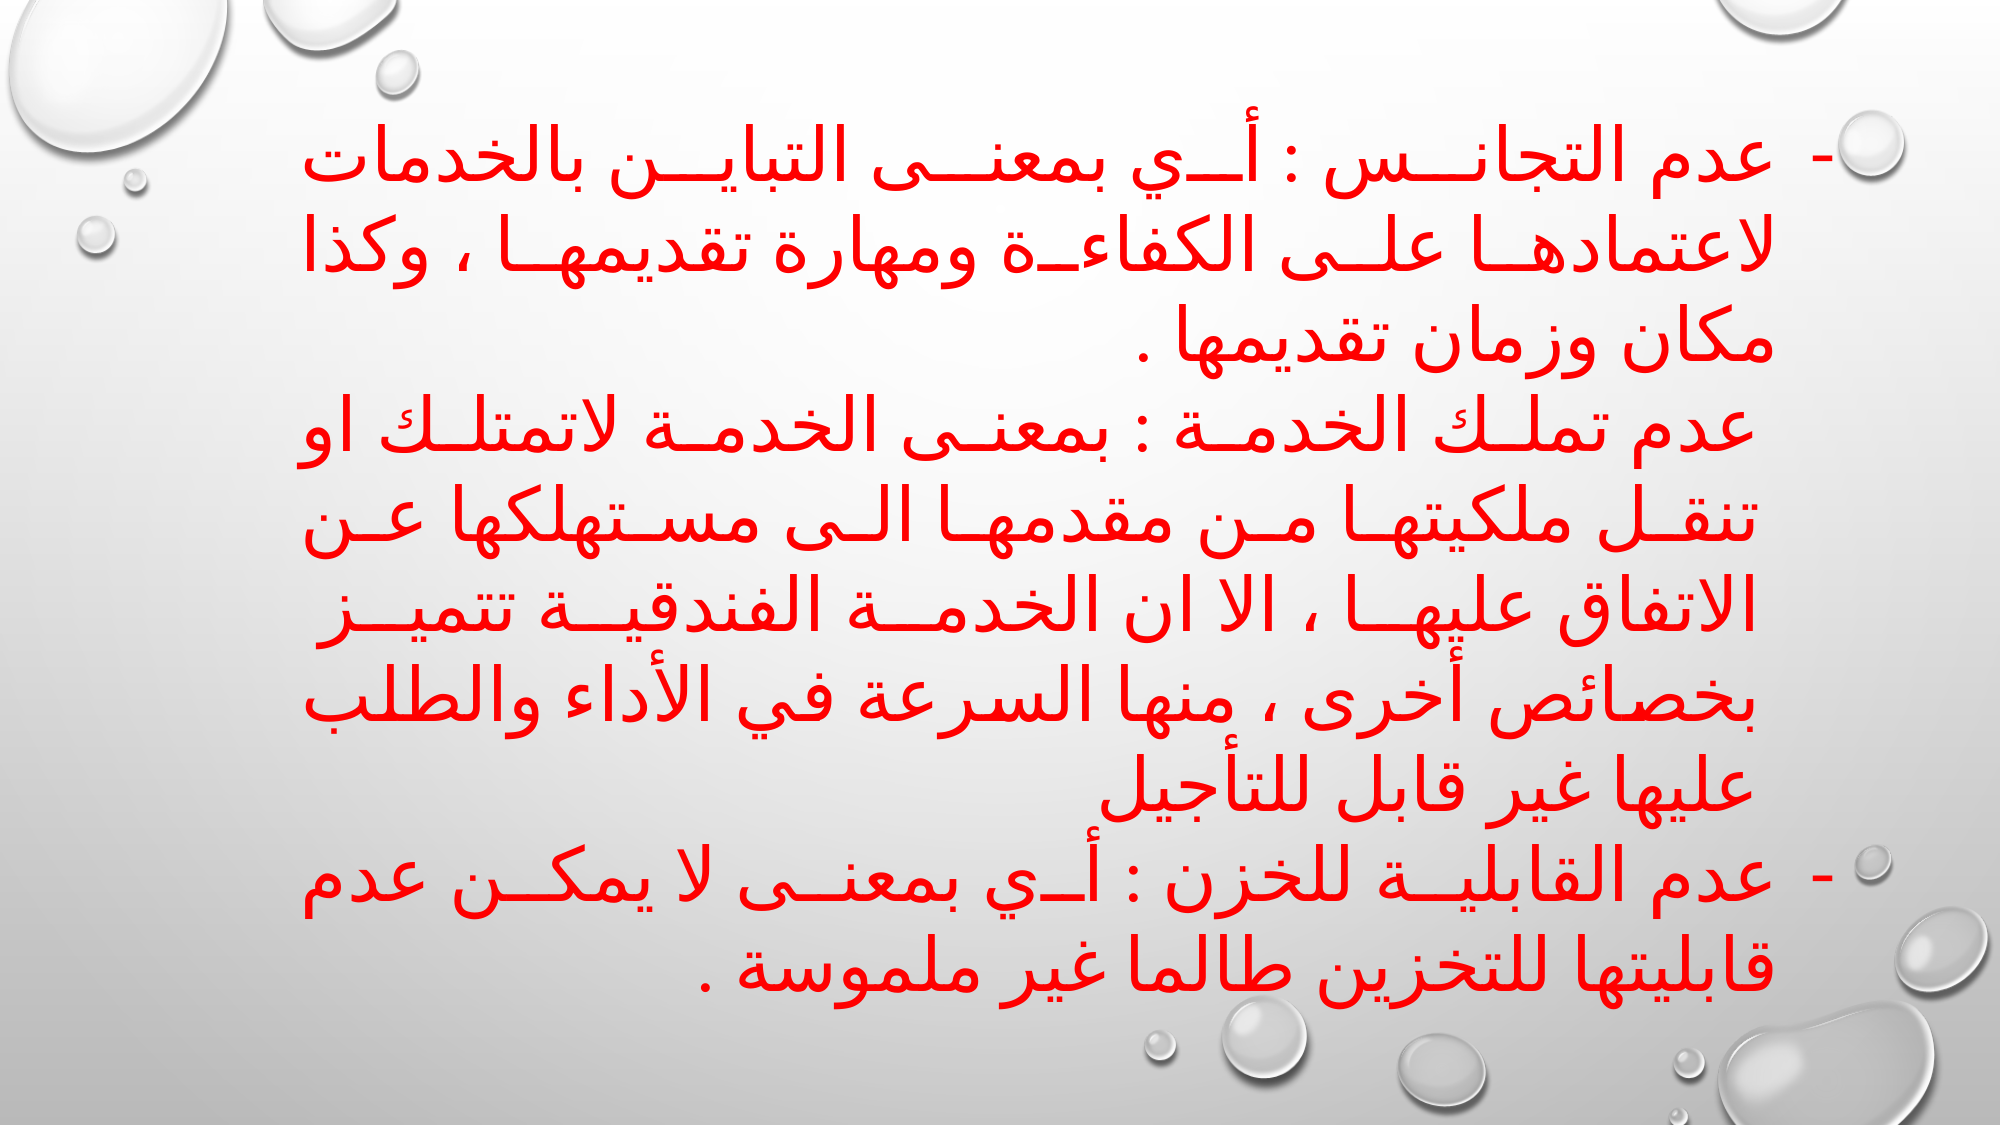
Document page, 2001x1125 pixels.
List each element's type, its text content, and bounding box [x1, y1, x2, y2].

text_box عدم التجانس : أي بمعنى التباين بالخدمات لاعتمادها على الكفاءة ومهارة تقديمها ، وكذا مكان وزمان تقديمها . عدم تملك الخدمة : بمعنى الخدمة لاتمتلك او تنقل ملكيتها من مقدمها الى مستهلكها عن الاتفاق عليها ، الا ان الخدمة الفندقية تتميز بخصائص أخرى ، منها السرعة في الأداء والطلب عليها غير قابل للتأجيل عدم القابلية للخزن : أي بمعنى لا يمكن عدم قابليتها للتخزين طالما غير ملموسة . [286, 98, 1850, 1014]
picture [0, 0, 2000, 1125]
